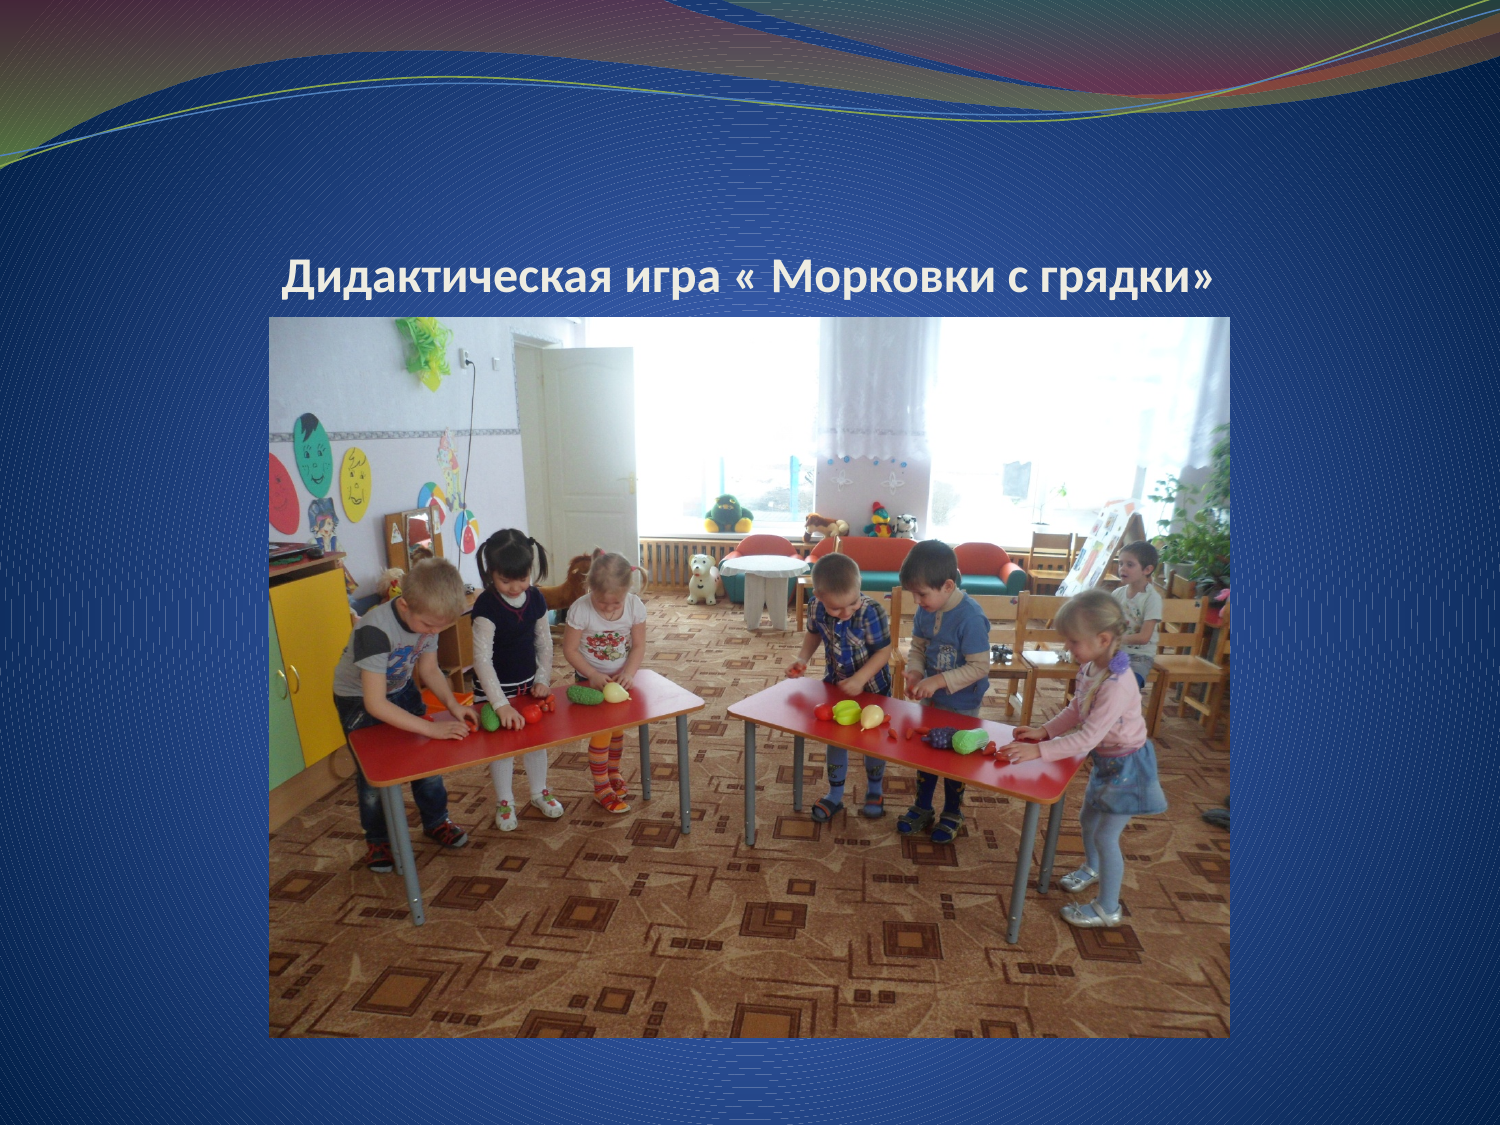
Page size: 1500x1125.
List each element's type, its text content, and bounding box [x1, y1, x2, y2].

title Дидактическая игра « Морковки с грядки» [75, 115, 1425, 303]
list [269, 317, 1231, 1038]
